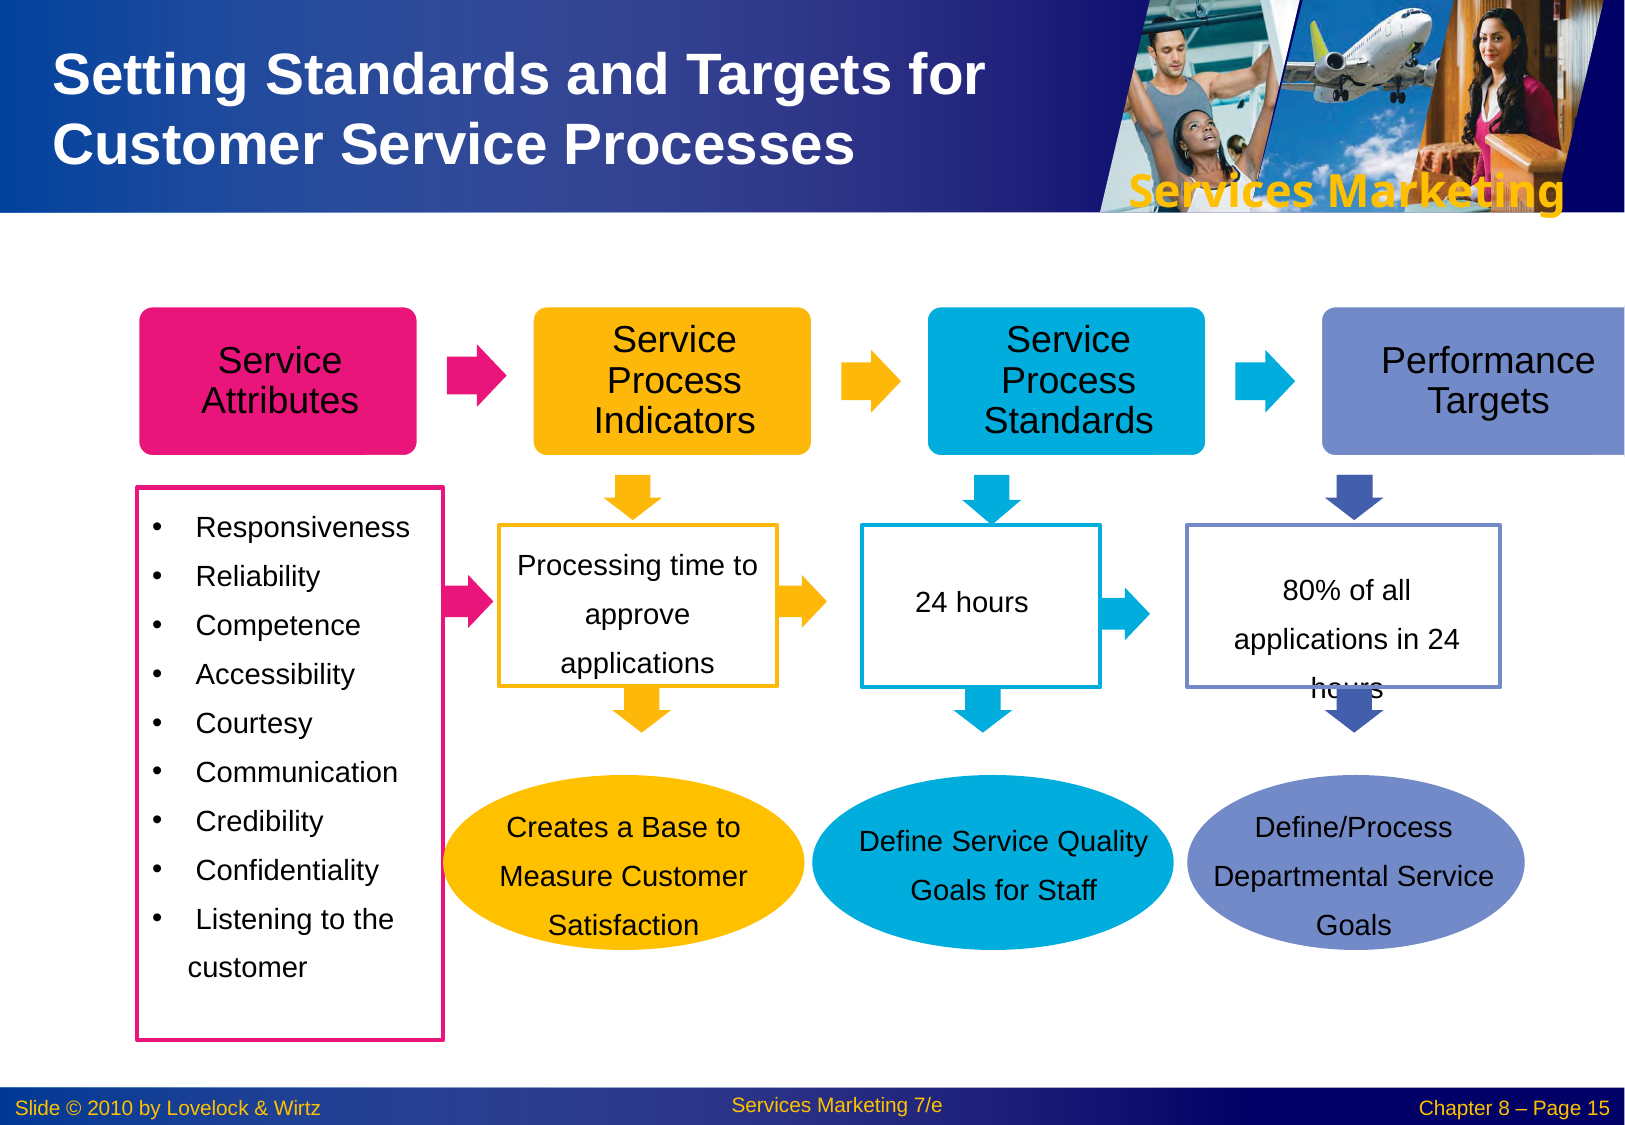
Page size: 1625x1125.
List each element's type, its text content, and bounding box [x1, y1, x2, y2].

picture [1162, 186, 1172, 192]
title Setting Standards and Targets for Customer Service Processes [36, 37, 1088, 176]
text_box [136, 199, 1525, 1048]
picture [1336, 183, 1341, 199]
picture [1546, 187, 1556, 202]
picture [1273, 186, 1283, 192]
picture [1353, 182, 1359, 199]
picture [1103, 0, 1604, 213]
picture [1455, 186, 1465, 192]
